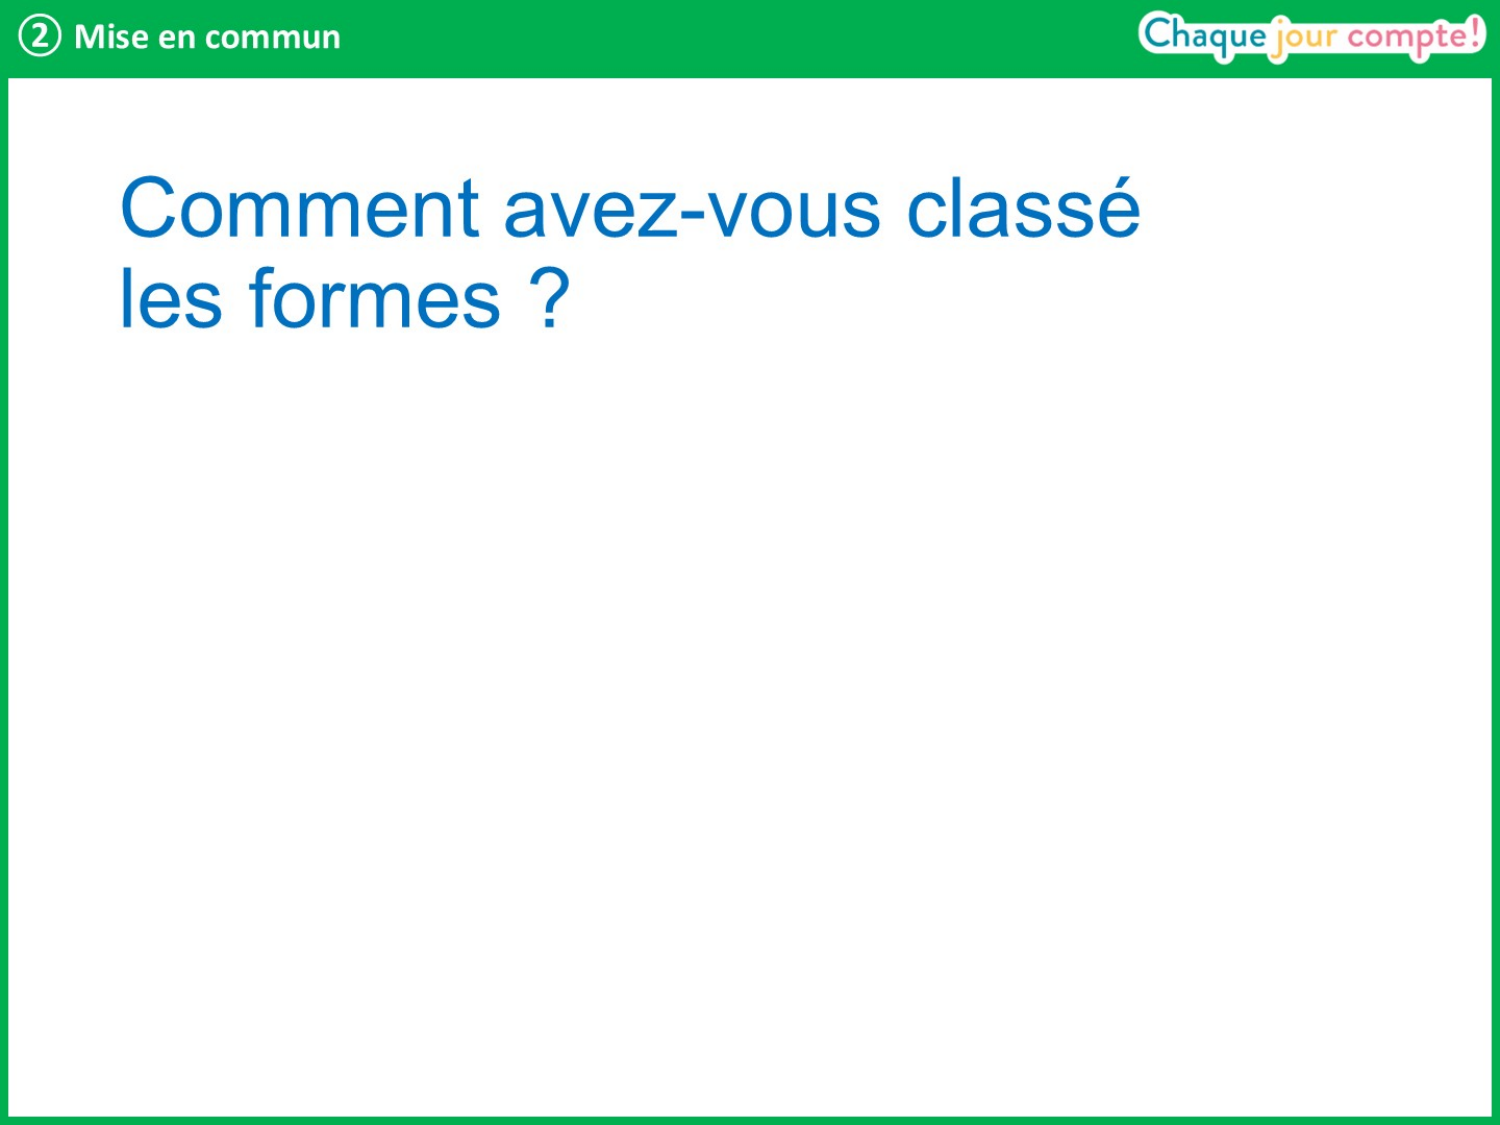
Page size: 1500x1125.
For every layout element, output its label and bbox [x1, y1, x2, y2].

list [0, 0, 1500, 1125]
